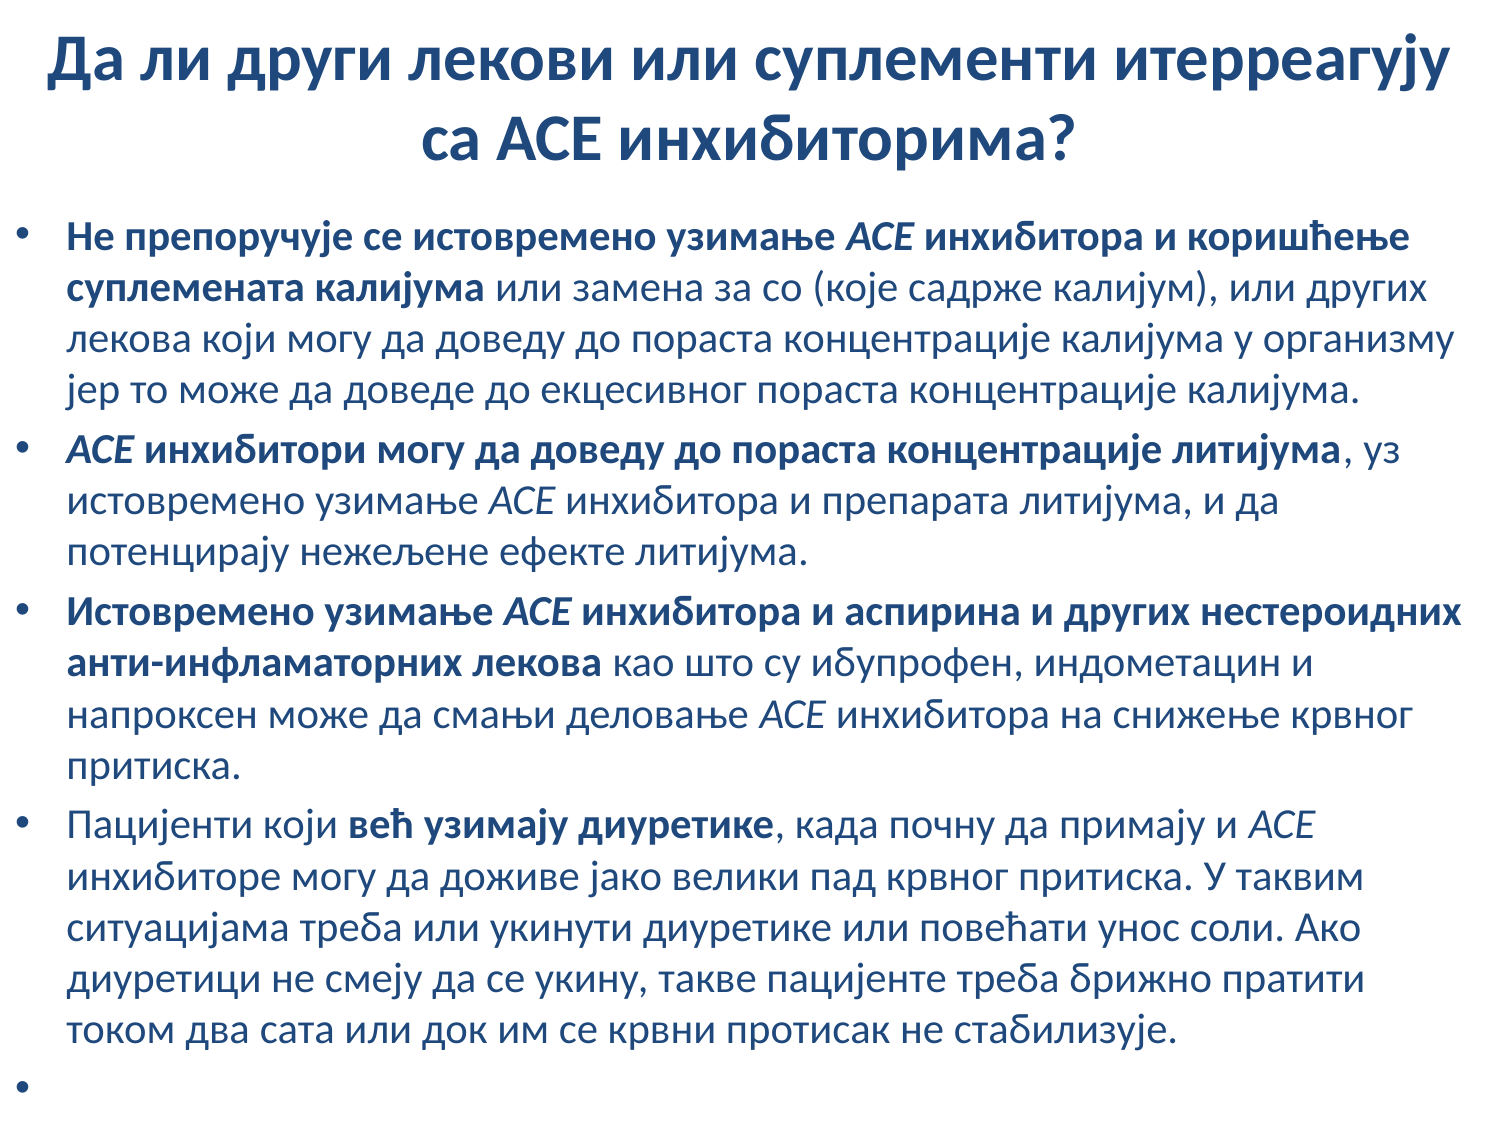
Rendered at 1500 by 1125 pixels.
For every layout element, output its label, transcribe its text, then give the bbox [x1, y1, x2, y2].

list Не препоручује се истовремено узимање АСЕ инхибитора и коришћење суплемената калијума или замена за со (које садрже калијум), или других лекова који могу да доведу до пораста концентрације калијума у организму јер то може да доведе до екцесивног пораста концентрације калијума. АСЕ инхибитори могу да доведу до пораста концентрације литијума, уз истовремено узимање АСЕ инхибитора и препарата литијума, и да потенцирају нежељене ефекте литијума. Истовремено узимање АСЕ инхибитора и аспирина и других нестероидних анти-инфламаторних лекова као што су ибупрофен, индометацин и напроксен може да смањи деловање АСЕ инхибитора на снижење крвног притиска. Пацијенти који већ узимају диуретике, када почну да примају и АСЕ инхибиторе могу да доживе јако велики пад крвног притиска. У таквим ситуацијама треба или укинути диуретике или повећати унос соли. Ако диуретици не смеју да се укину, такве пацијенте треба брижно пратити током два сата или док им се крвни протисак не стабилизује. [0, 200, 1500, 1125]
title Да ли други лекови или суплементи итерреагују са АСЕ инхибиторима? [0, 87, 1500, 180]
